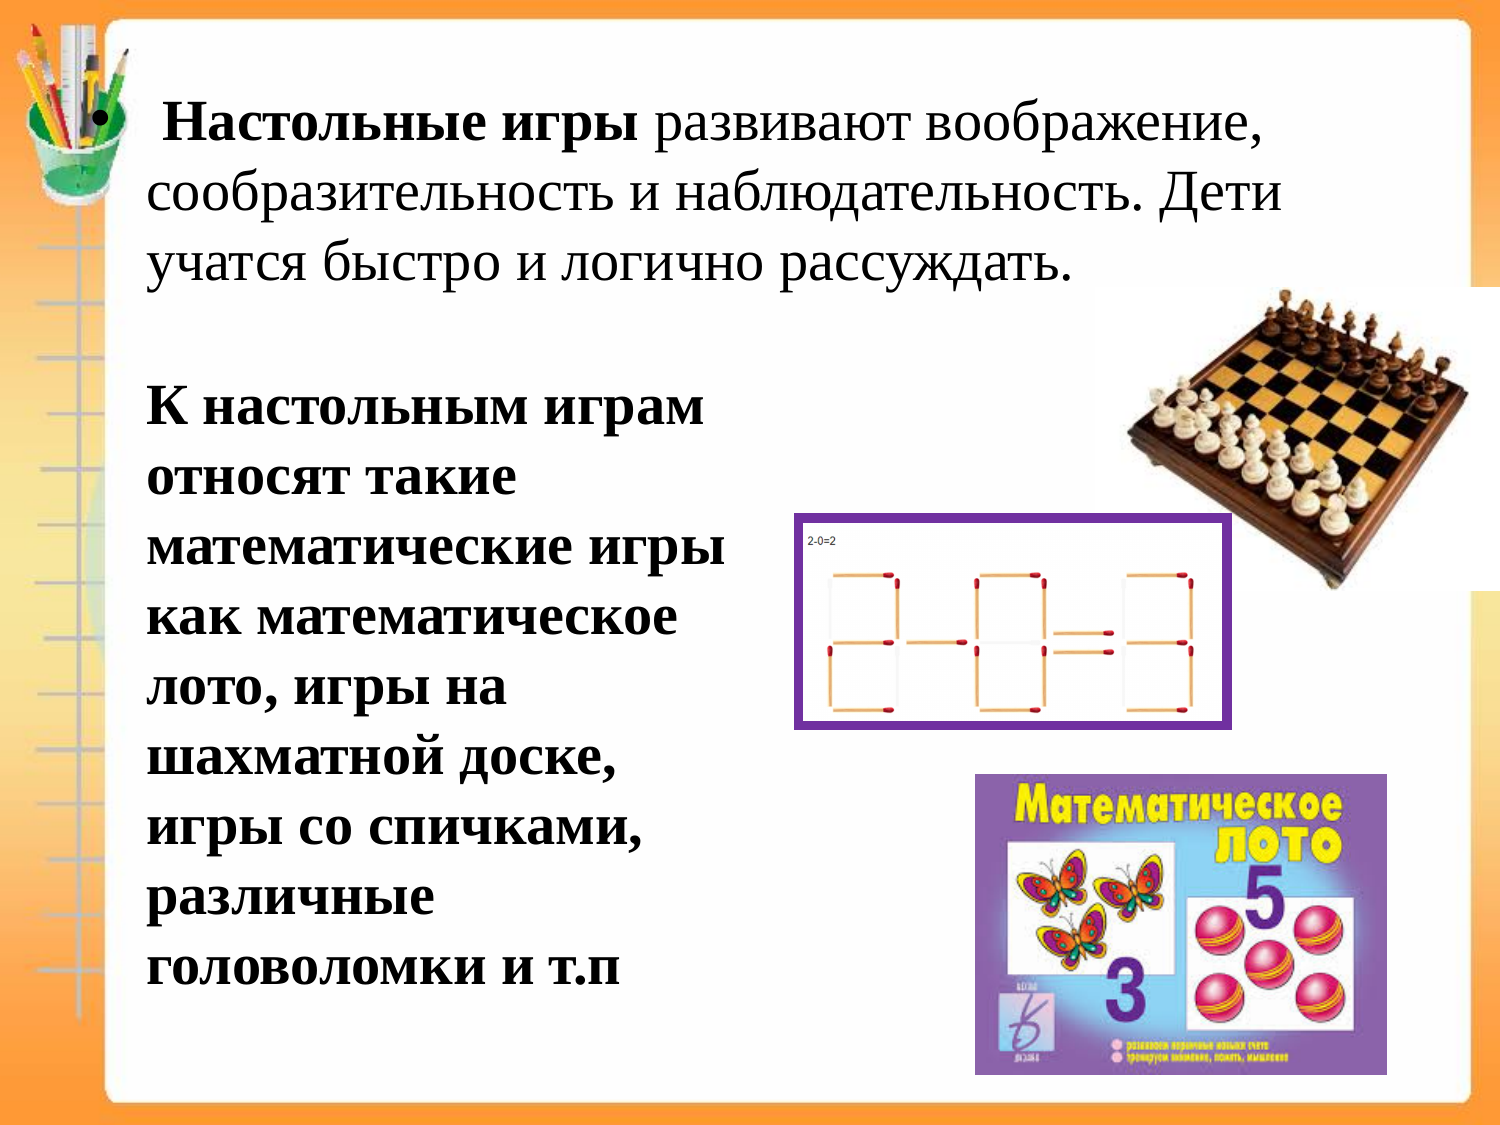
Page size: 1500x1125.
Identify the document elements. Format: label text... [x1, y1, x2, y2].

picture [0, 0, 1500, 1125]
text_box К настольным играм относят такие математические игры как математическое лото, игры на шахматной доске, игры со спичками, различные головоломки и т.п [131, 358, 750, 1004]
list Настольные игры развивают воображение, сообразительность и наблюдательность. Дети учатся быстро и логично рассуждать. [75, 75, 1425, 381]
